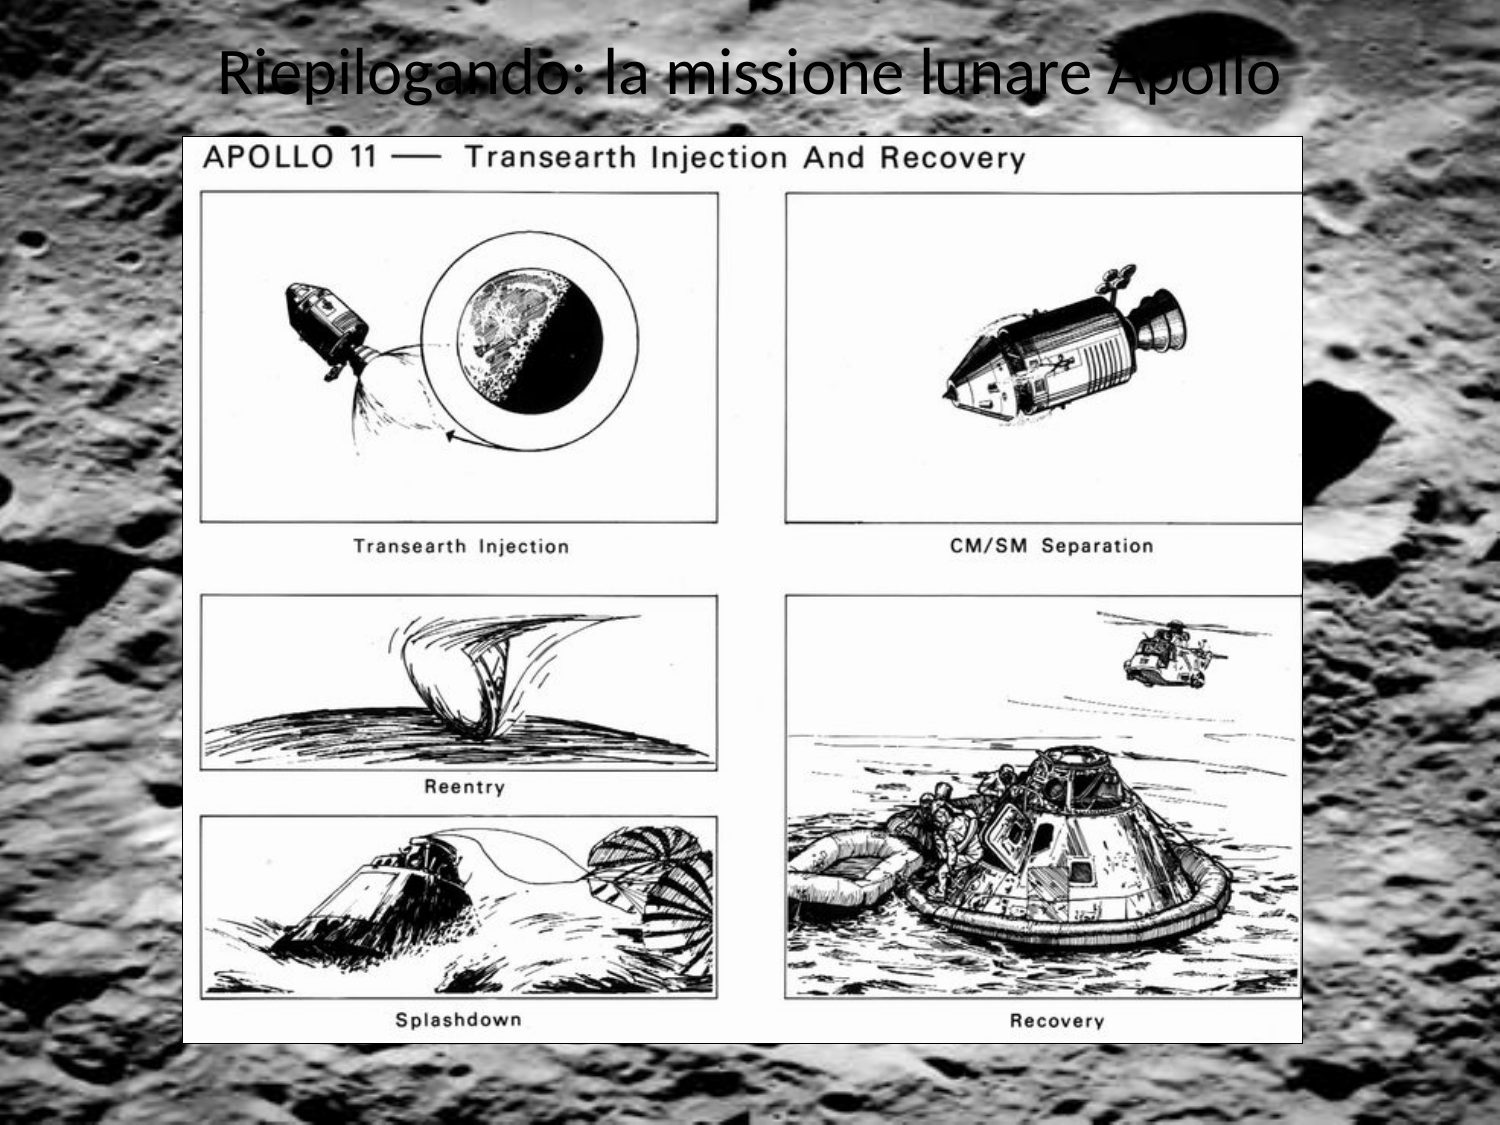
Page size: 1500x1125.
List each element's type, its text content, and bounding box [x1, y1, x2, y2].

picture [0, 0, 1500, 1125]
title Riepilogando: la missione lunare Apollo [74, 44, 1426, 91]
